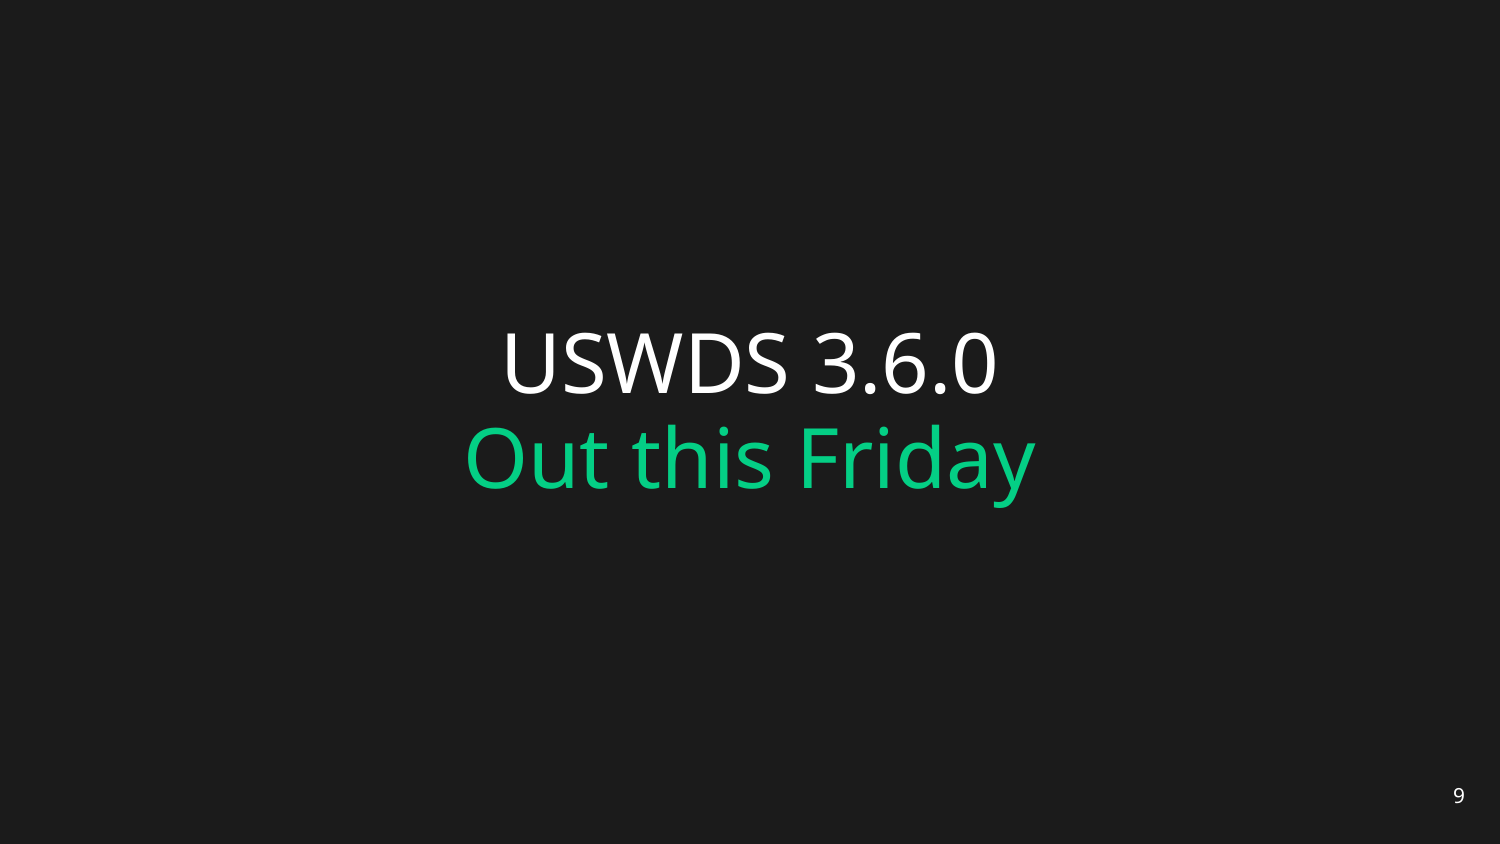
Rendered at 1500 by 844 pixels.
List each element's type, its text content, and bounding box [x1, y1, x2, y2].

title USWDS 3.6.0 Out this Friday [51, 72, 1449, 753]
slide_number 9 [1389, 764, 1480, 830]
